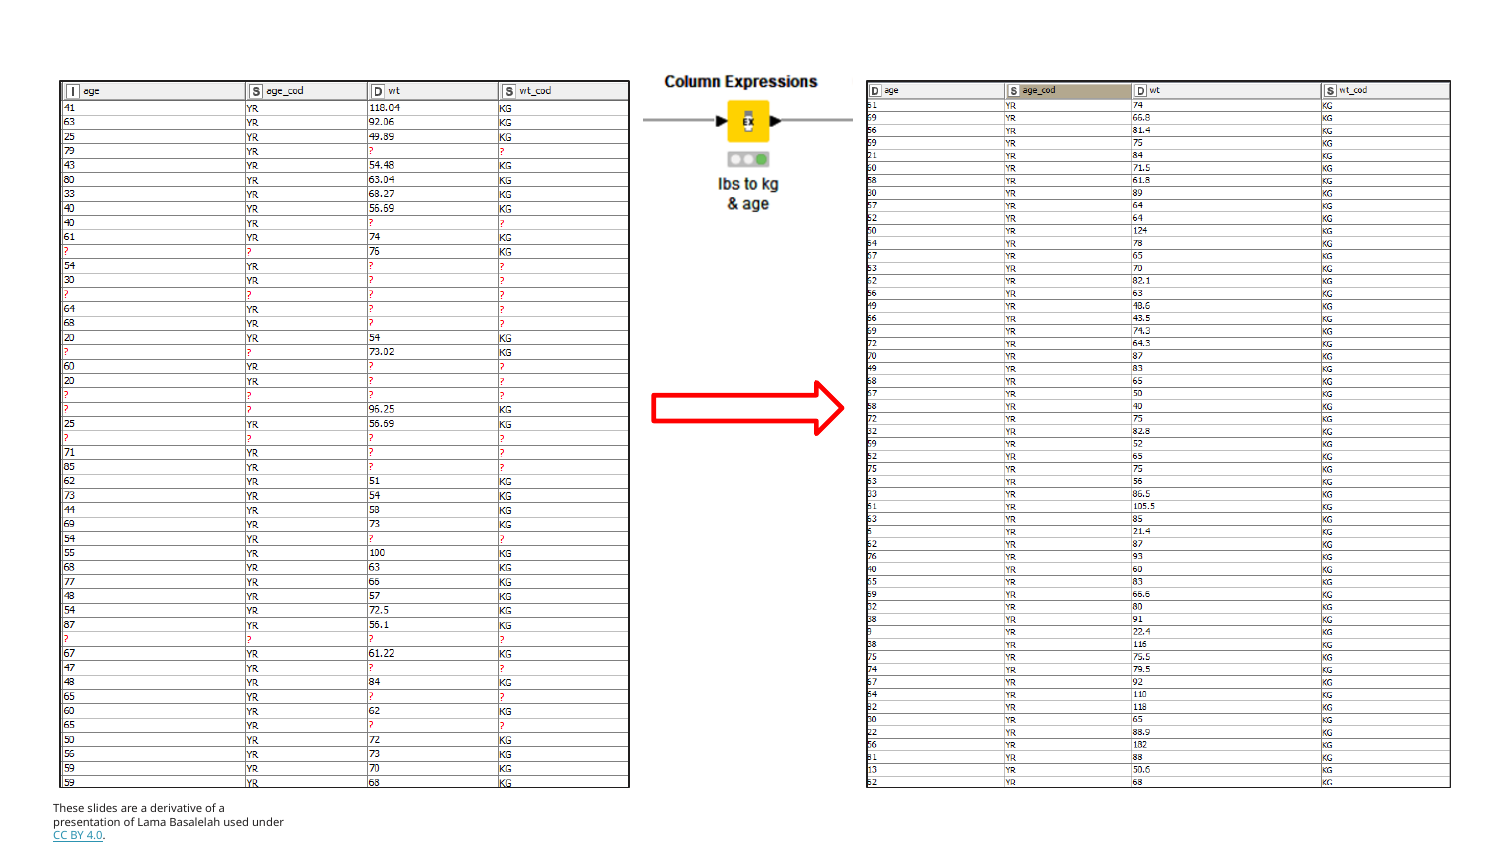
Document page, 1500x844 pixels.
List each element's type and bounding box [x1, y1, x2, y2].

text_box [653, 382, 843, 434]
picture [60, 81, 629, 787]
picture [632, 46, 853, 248]
picture [867, 81, 1450, 787]
